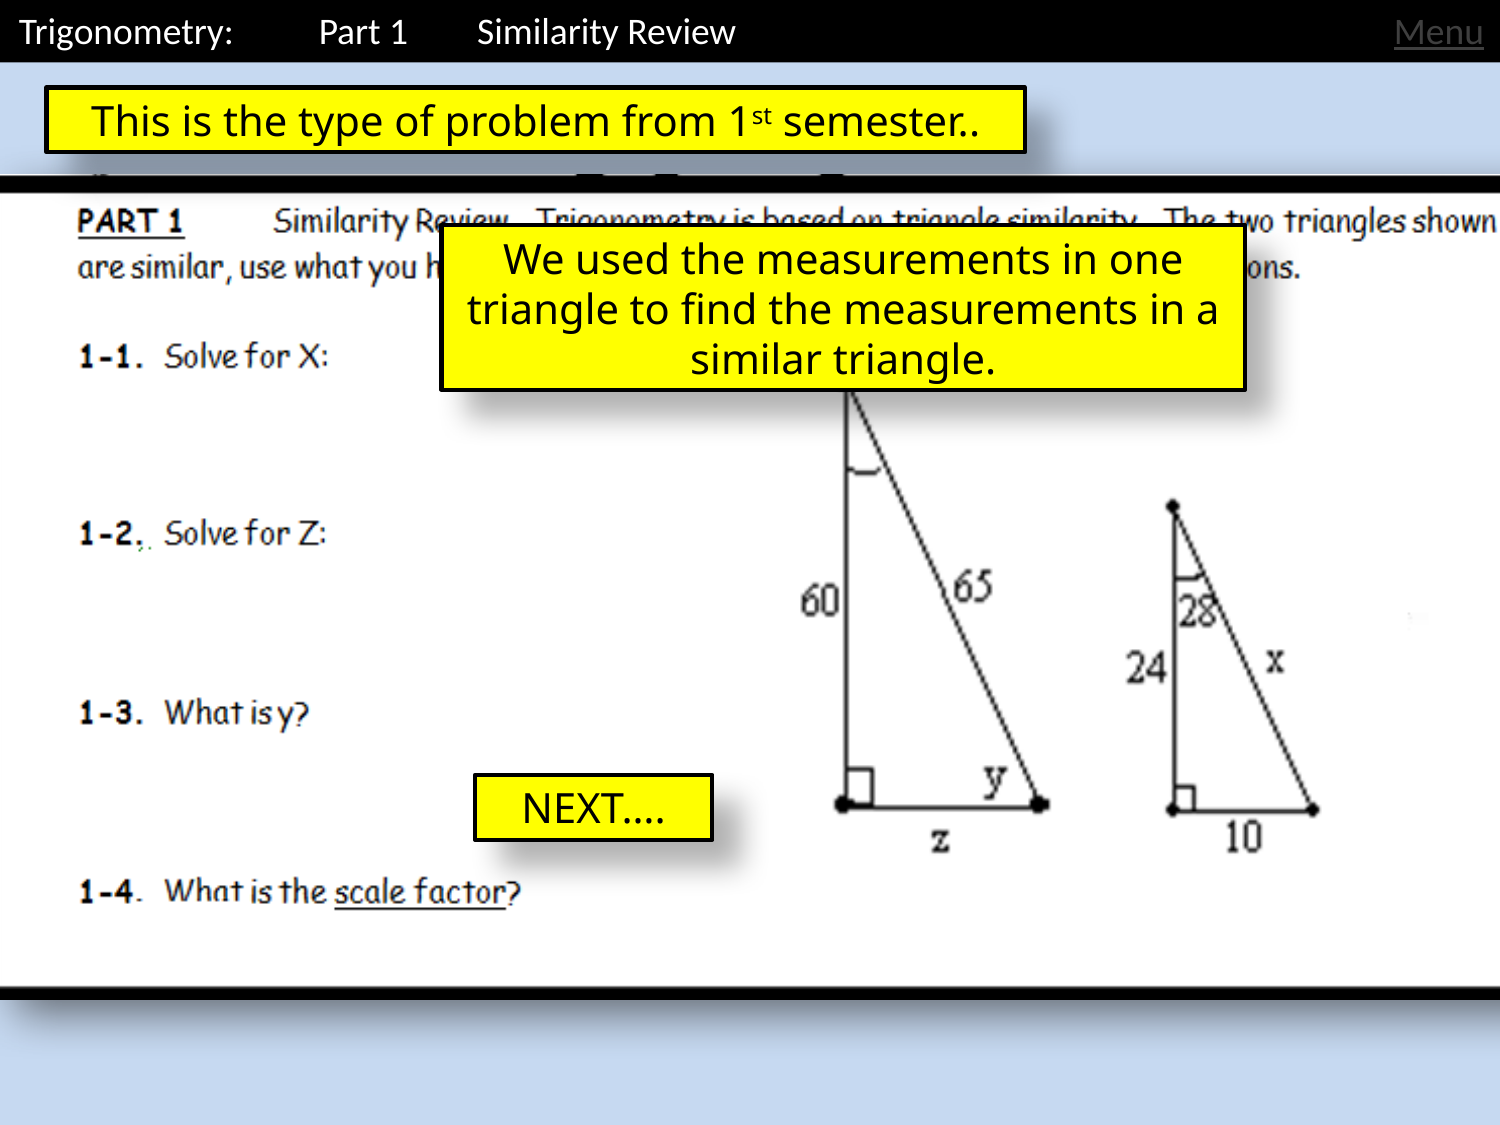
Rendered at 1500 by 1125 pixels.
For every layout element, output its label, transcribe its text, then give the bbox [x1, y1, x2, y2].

text_box This is the type of problem from 1st semester.. [46, 87, 1025, 153]
picture [0, 174, 1500, 1001]
text_box [0, 0, 1500, 64]
text_box Menu [1379, 0, 1500, 60]
text_box Trigonometry: Part 1 Similarity Review [3, 0, 752, 60]
